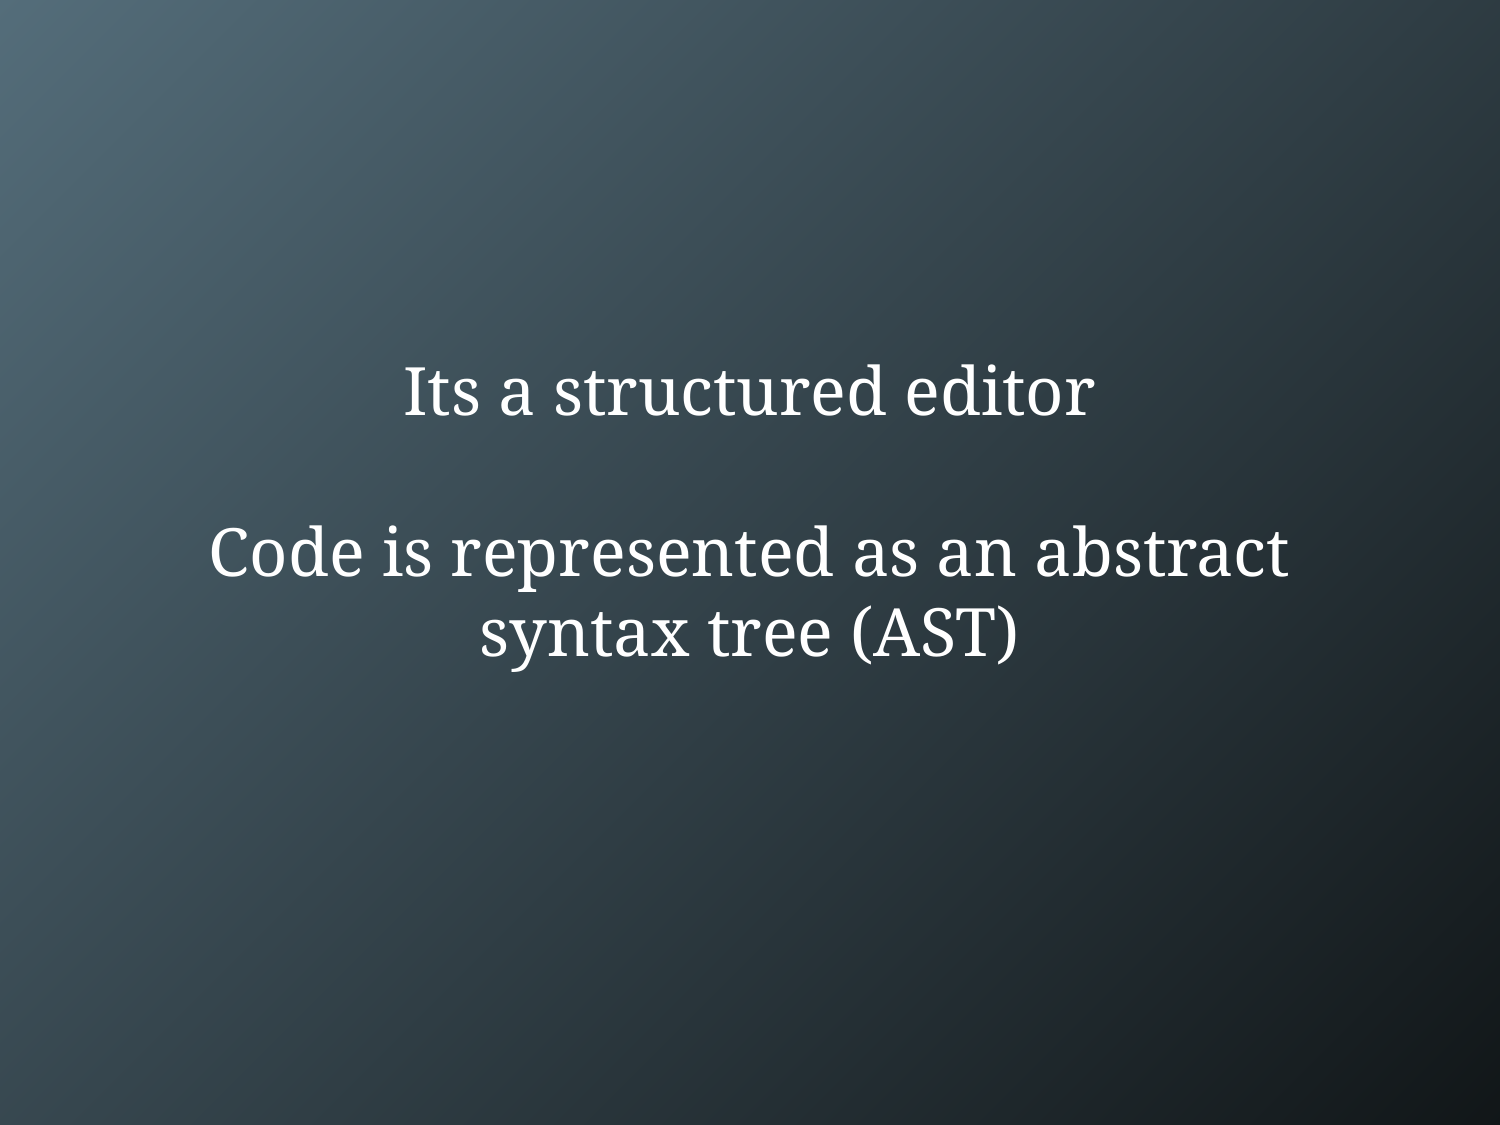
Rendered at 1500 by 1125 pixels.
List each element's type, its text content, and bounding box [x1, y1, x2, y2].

title Its a structured editor Code is represented as an abstract syntax tree (AST) [112, 326, 1388, 693]
